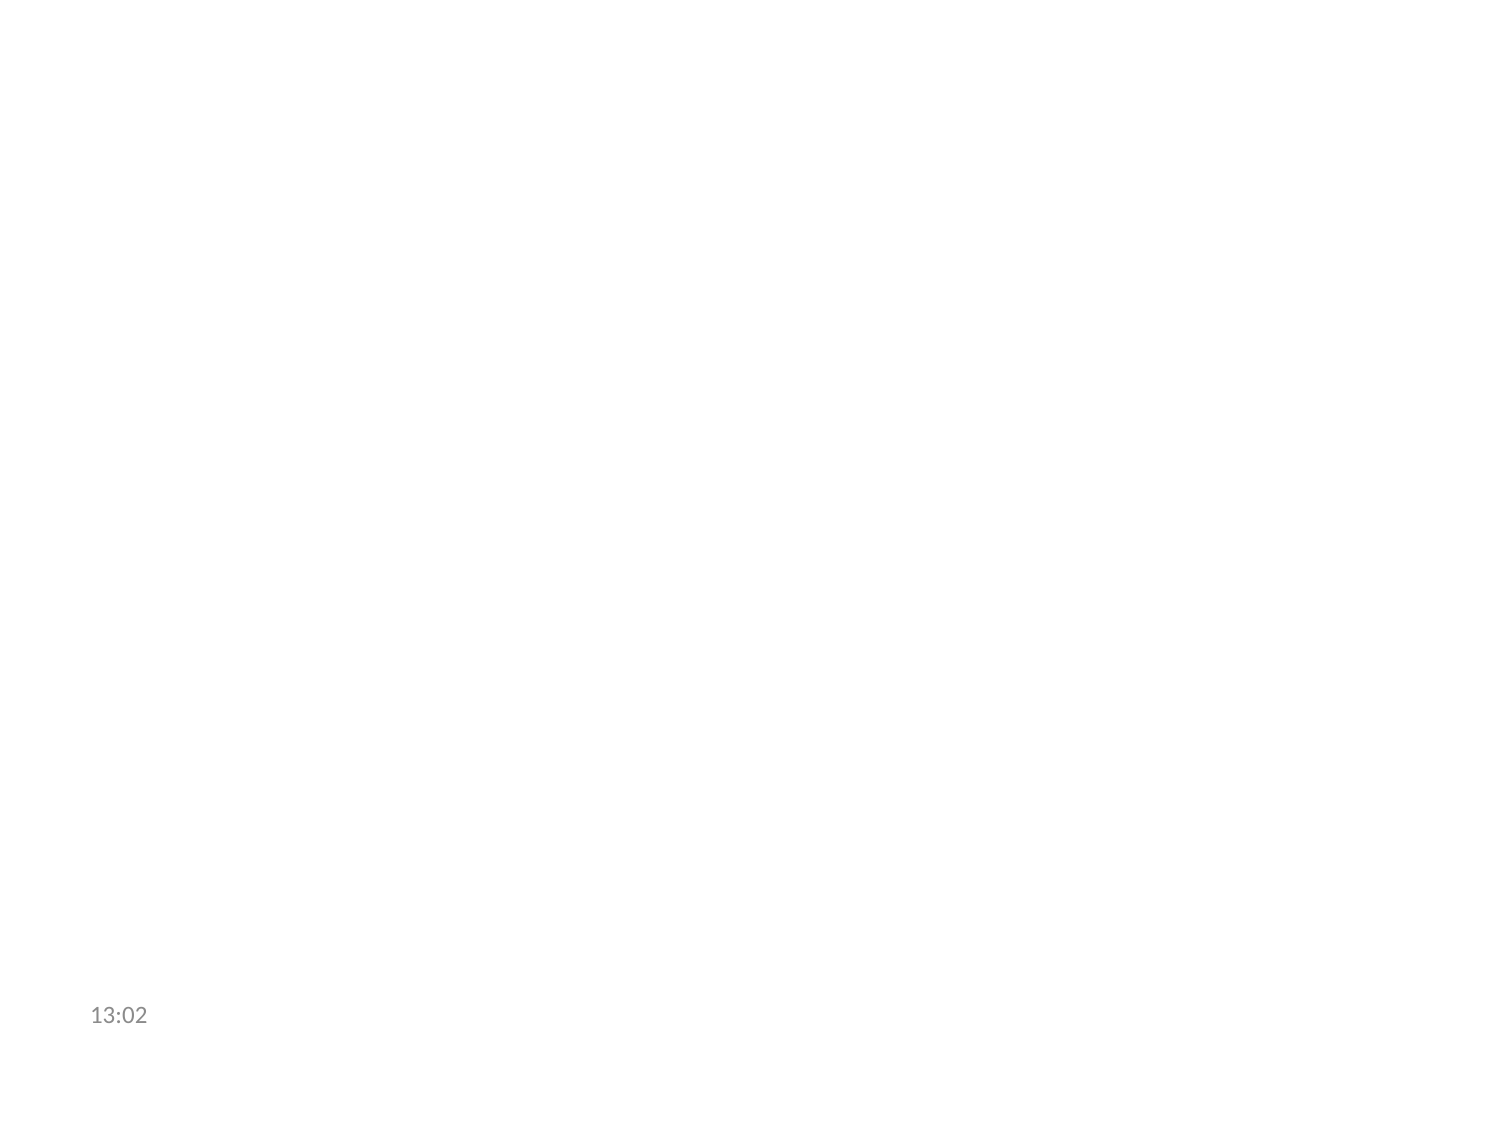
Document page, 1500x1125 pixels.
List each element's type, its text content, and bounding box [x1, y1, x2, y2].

text_box 15:35 [75, 983, 425, 1044]
